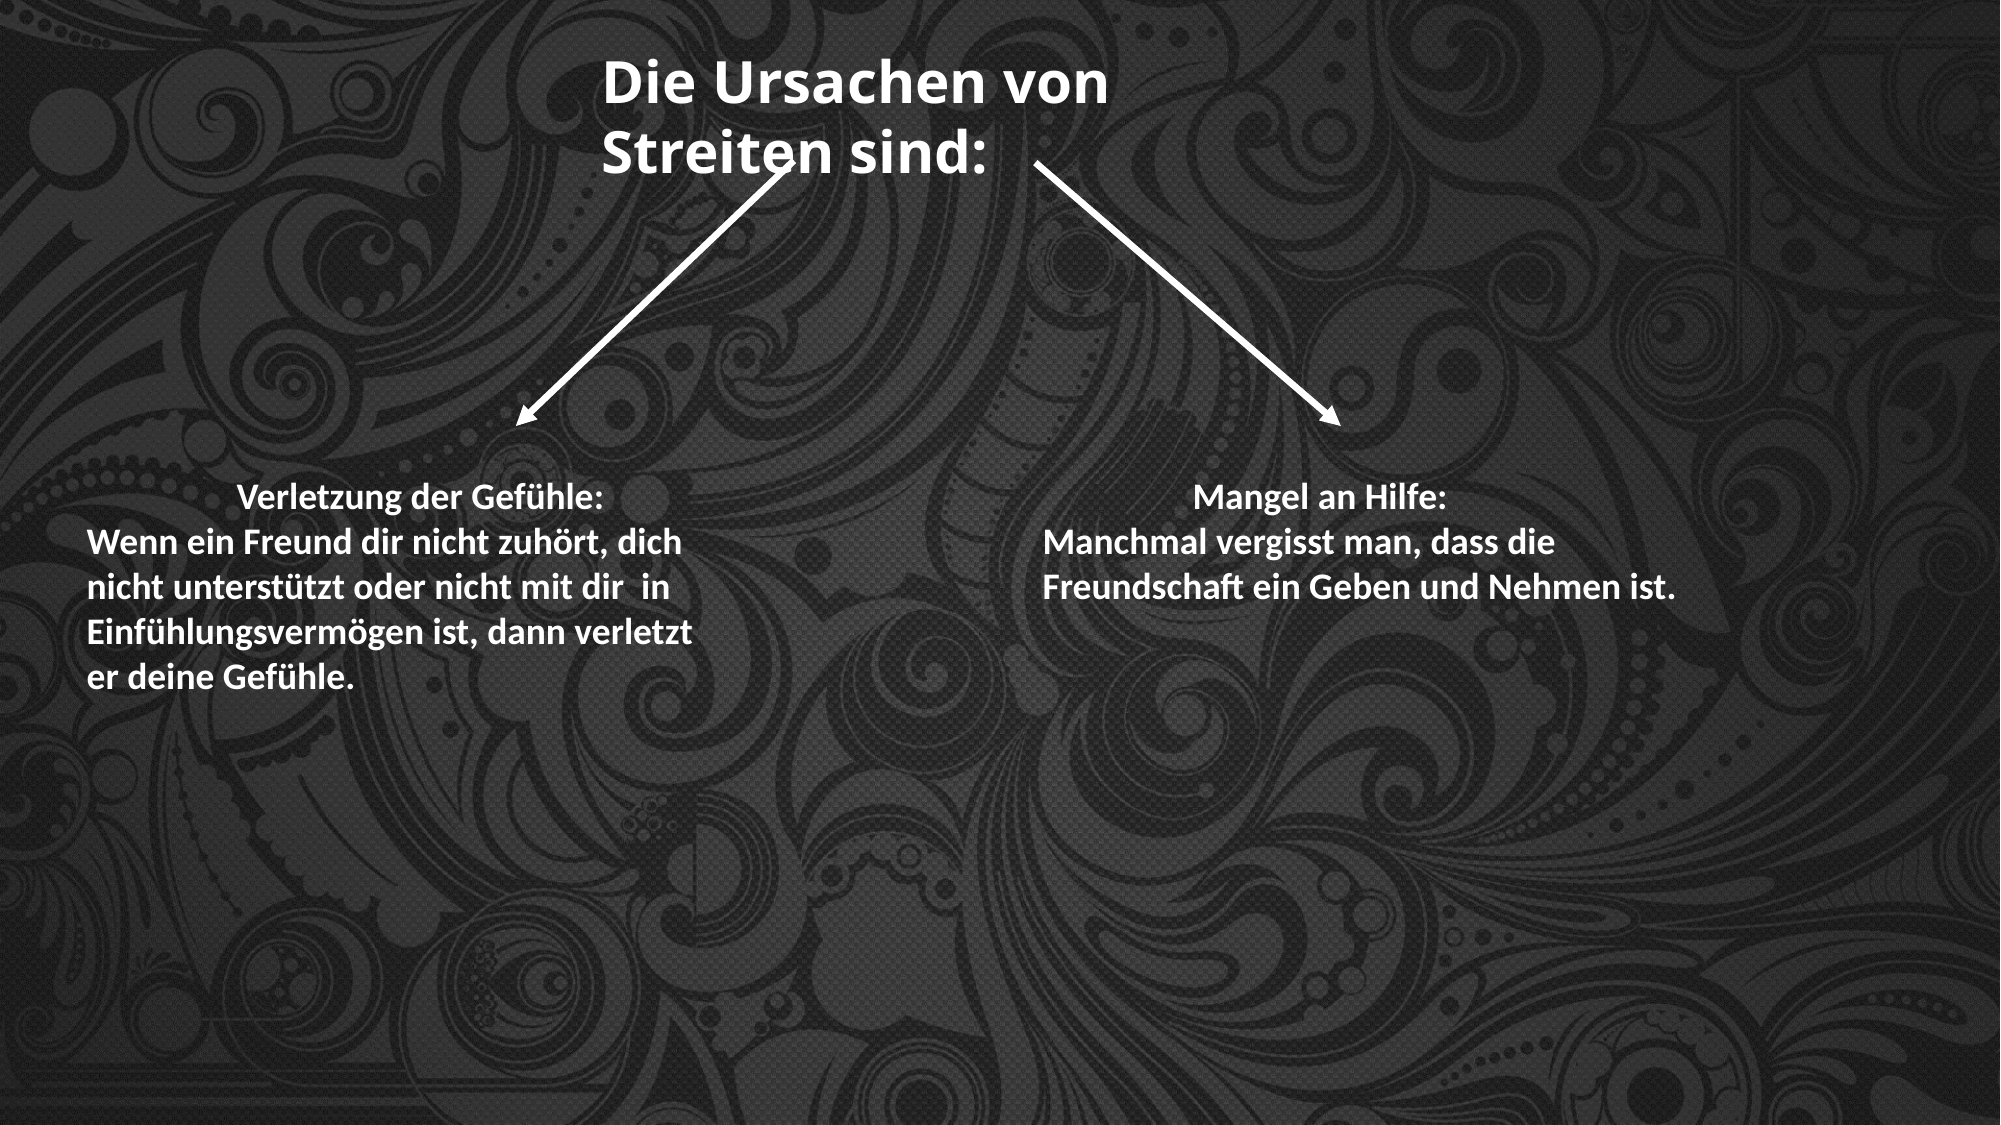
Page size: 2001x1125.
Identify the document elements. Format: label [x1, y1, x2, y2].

picture [0, 0, 2000, 1125]
text_box [1035, 162, 1341, 426]
text_box [515, 160, 794, 426]
